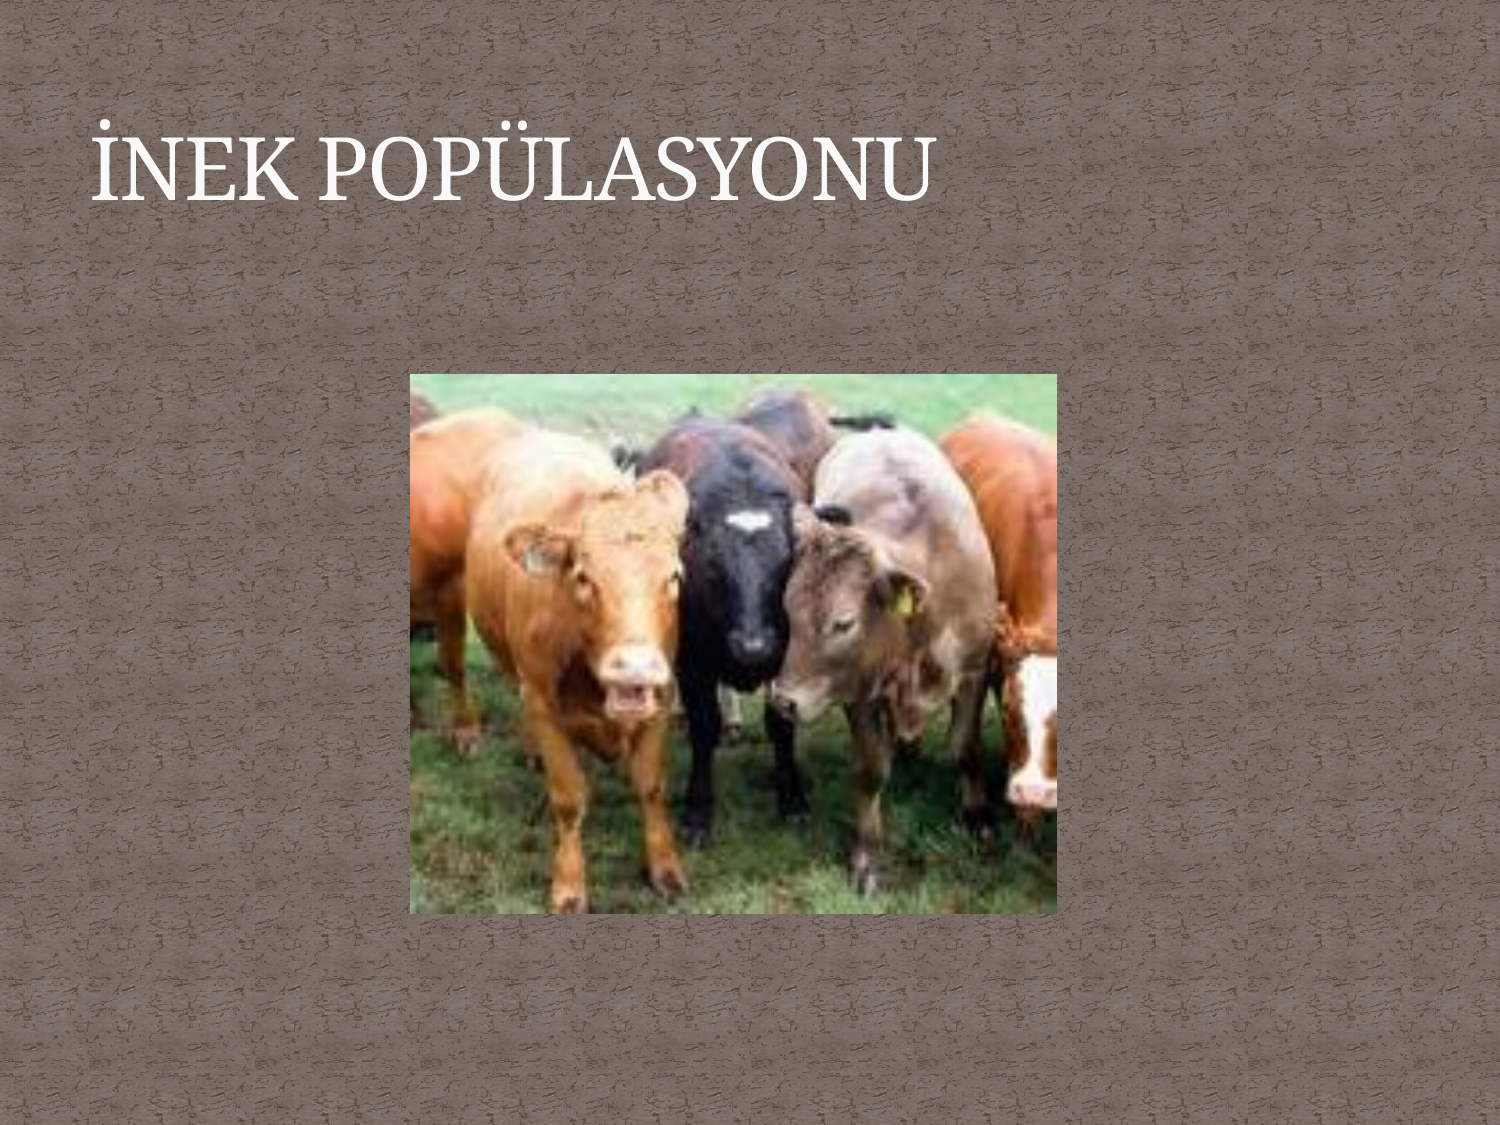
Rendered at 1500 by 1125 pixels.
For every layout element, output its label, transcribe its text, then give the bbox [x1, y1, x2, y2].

title İNEK POPÜLASYONU [74, 24, 1425, 225]
picture [410, 374, 1057, 915]
